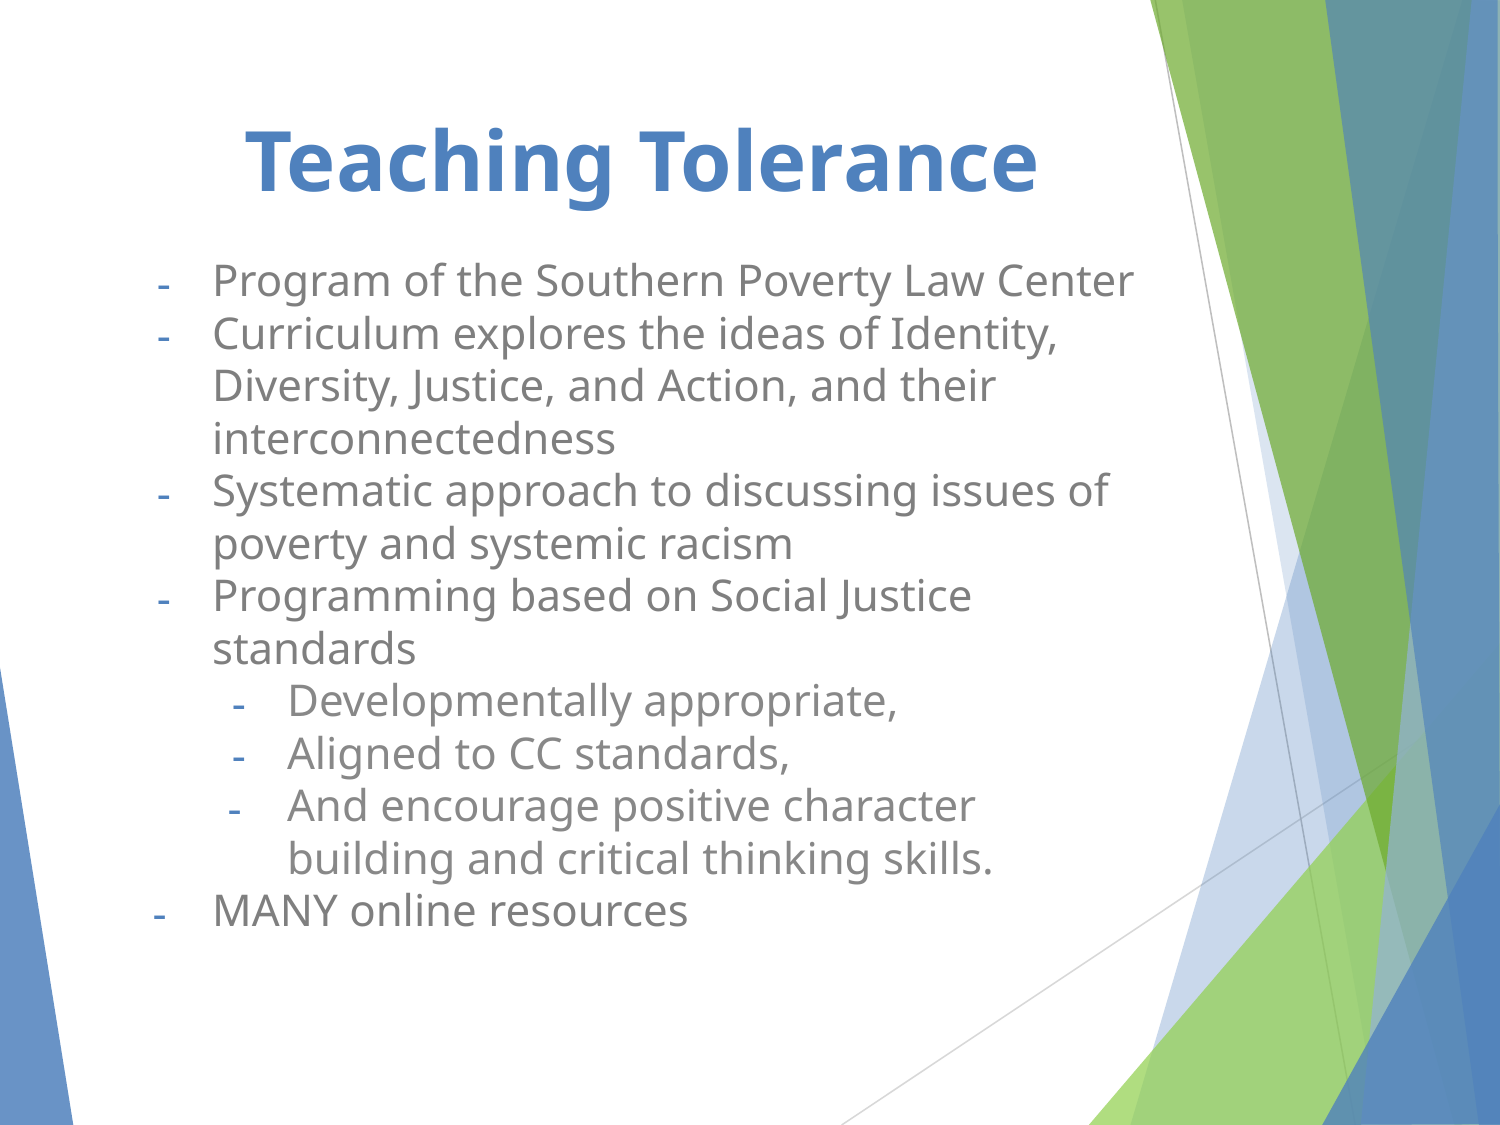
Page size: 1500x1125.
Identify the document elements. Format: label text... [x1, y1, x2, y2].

title Teaching Tolerance [122, 32, 1164, 216]
list Program of the Southern Poverty Law Center Curriculum explores the ideas of Identity, Diversity, Justice, and Action, and their interconnectedness Systematic approach to discussing issues of poverty and systemic racism Programming based on Social Justice standards Developmentally appropriate, Aligned to CC standards, And encourage positive character building and critical thinking skills. MANY online resources [122, 245, 1164, 1000]
